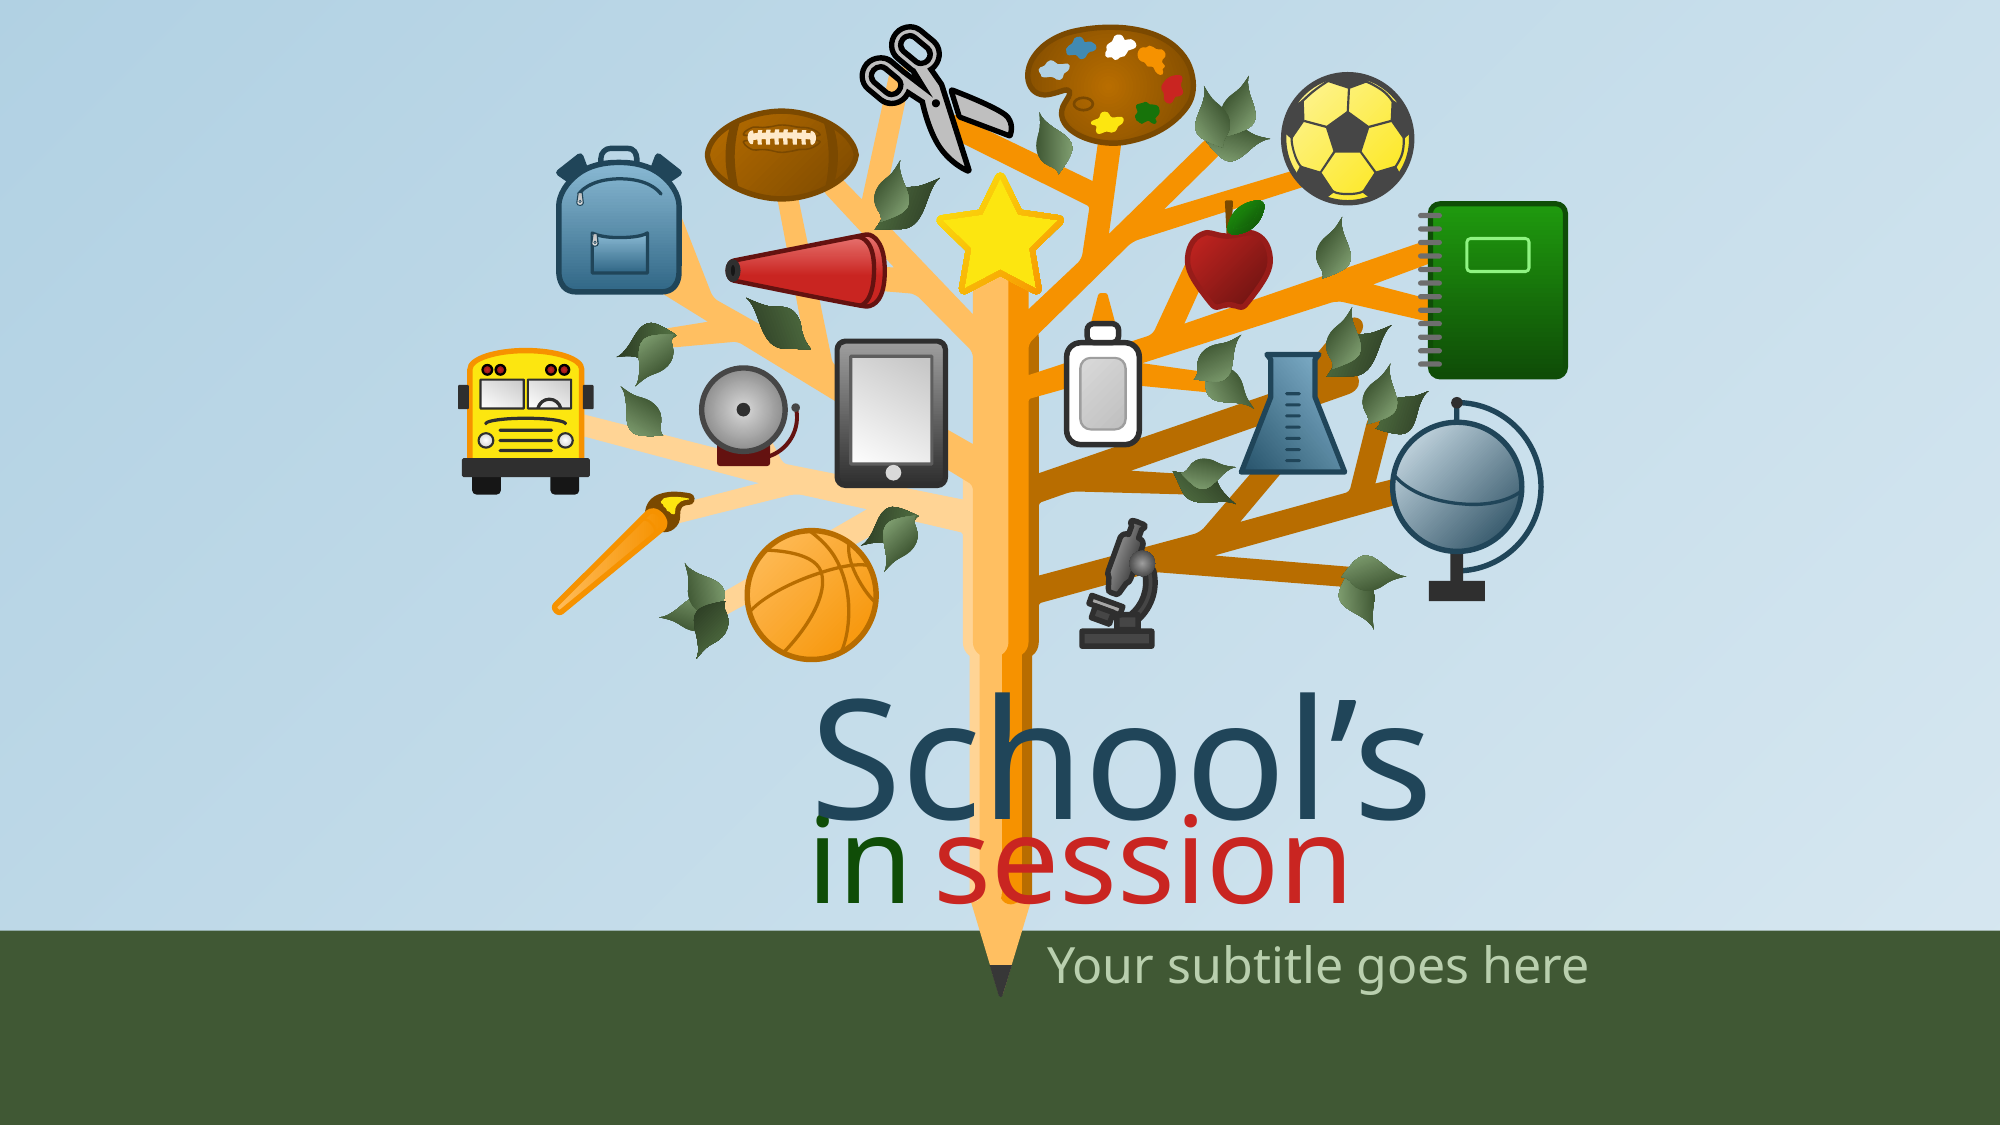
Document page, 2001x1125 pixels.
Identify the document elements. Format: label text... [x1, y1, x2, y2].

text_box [1238, 351, 1348, 475]
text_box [1183, 200, 1275, 310]
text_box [704, 108, 859, 202]
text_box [834, 338, 949, 489]
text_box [1390, 396, 1544, 602]
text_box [936, 172, 1065, 295]
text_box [698, 365, 804, 466]
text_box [555, 145, 683, 295]
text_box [725, 232, 887, 309]
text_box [1063, 293, 1142, 448]
text_box Your subtitle goes here [1032, 926, 1606, 1001]
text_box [744, 527, 879, 663]
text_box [1417, 201, 1569, 380]
text_box [0, 929, 2000, 1125]
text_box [458, 347, 594, 495]
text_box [857, 24, 1018, 174]
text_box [1022, 24, 1198, 148]
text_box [1280, 71, 1415, 206]
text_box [532, 60, 1463, 997]
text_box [602, 460, 641, 643]
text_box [1079, 517, 1162, 649]
